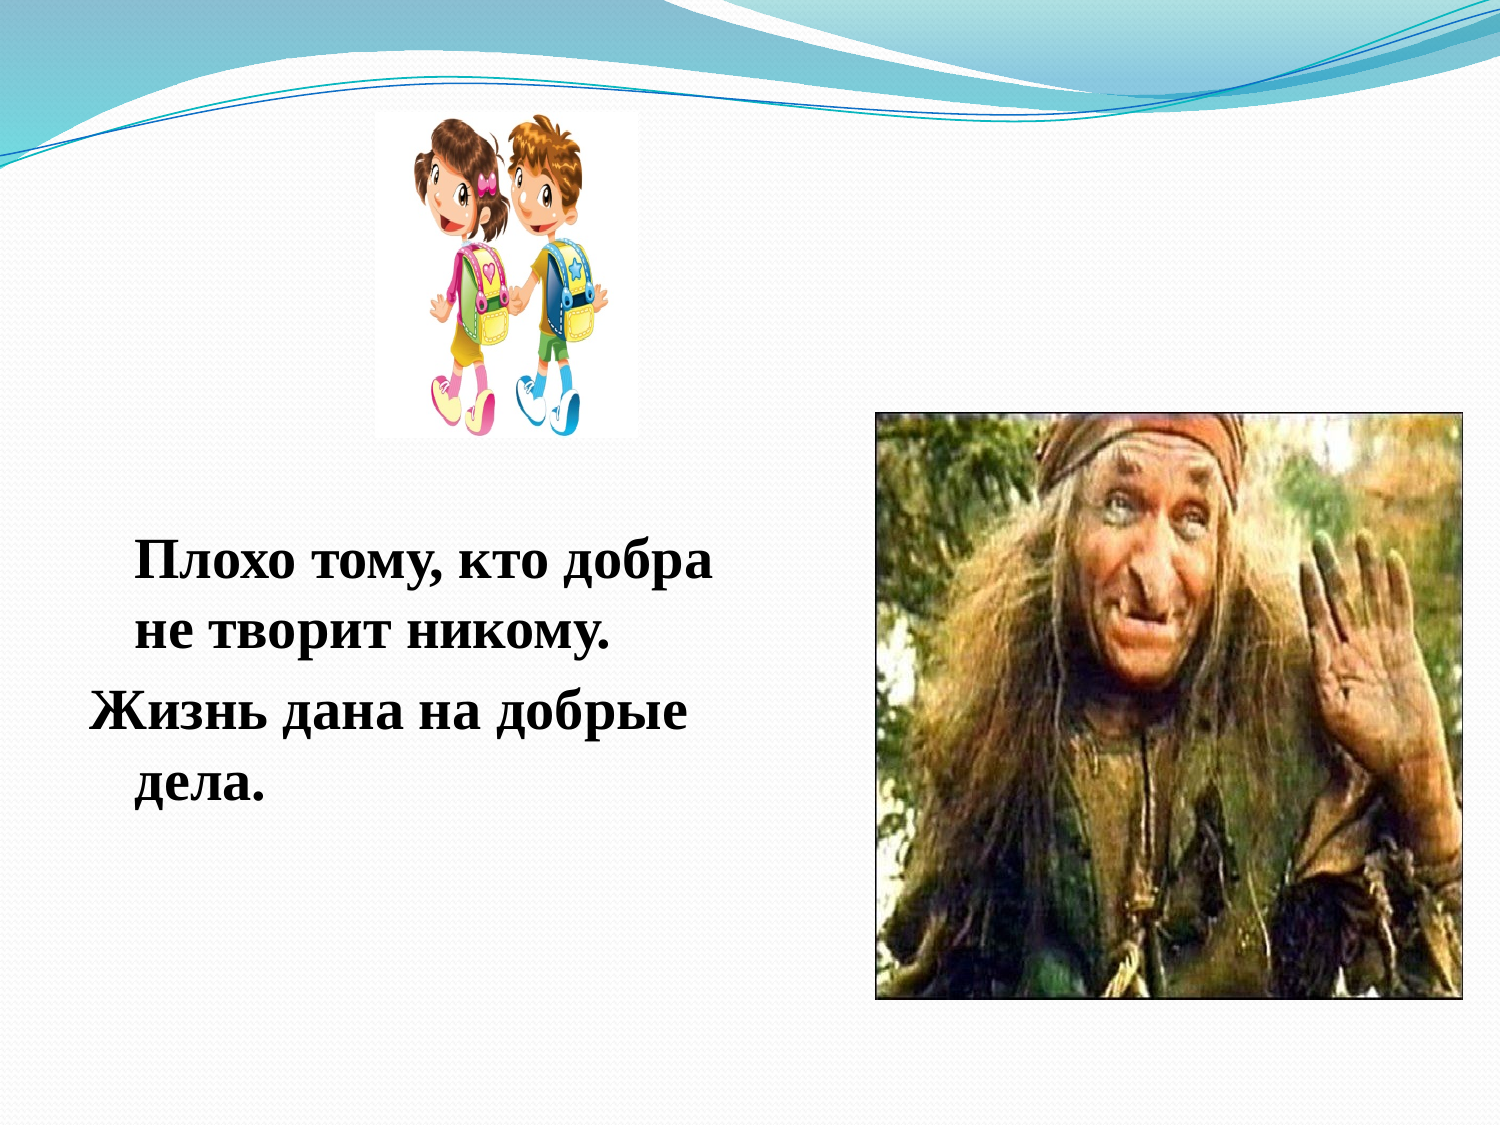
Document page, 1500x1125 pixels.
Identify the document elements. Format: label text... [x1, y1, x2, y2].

list Плохо тому, кто добра не творит никому. Жизнь дана на добрые дела. [75, 462, 788, 1005]
picture [874, 412, 1463, 1001]
picture [374, 112, 638, 438]
title [99, 37, 1200, 88]
